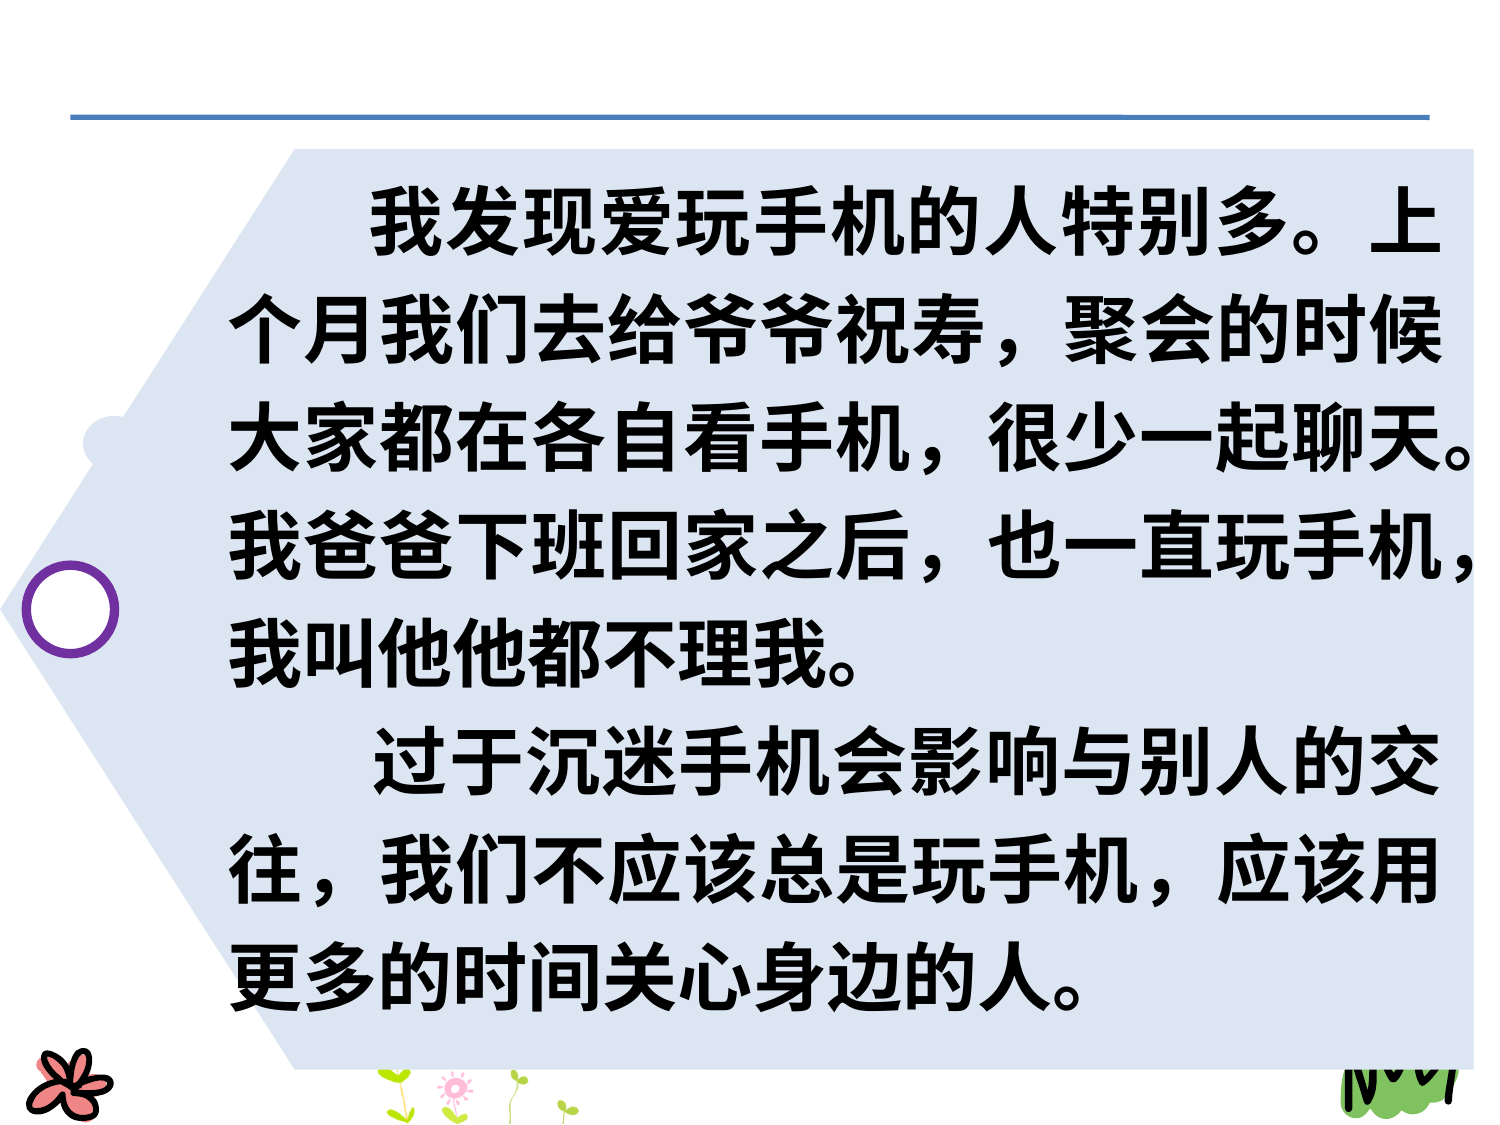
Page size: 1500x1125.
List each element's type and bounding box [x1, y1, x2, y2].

picture [1340, 1070, 1459, 1120]
text_box [0, 148, 1474, 1070]
picture [327, 1070, 595, 1125]
picture [25, 1070, 115, 1123]
